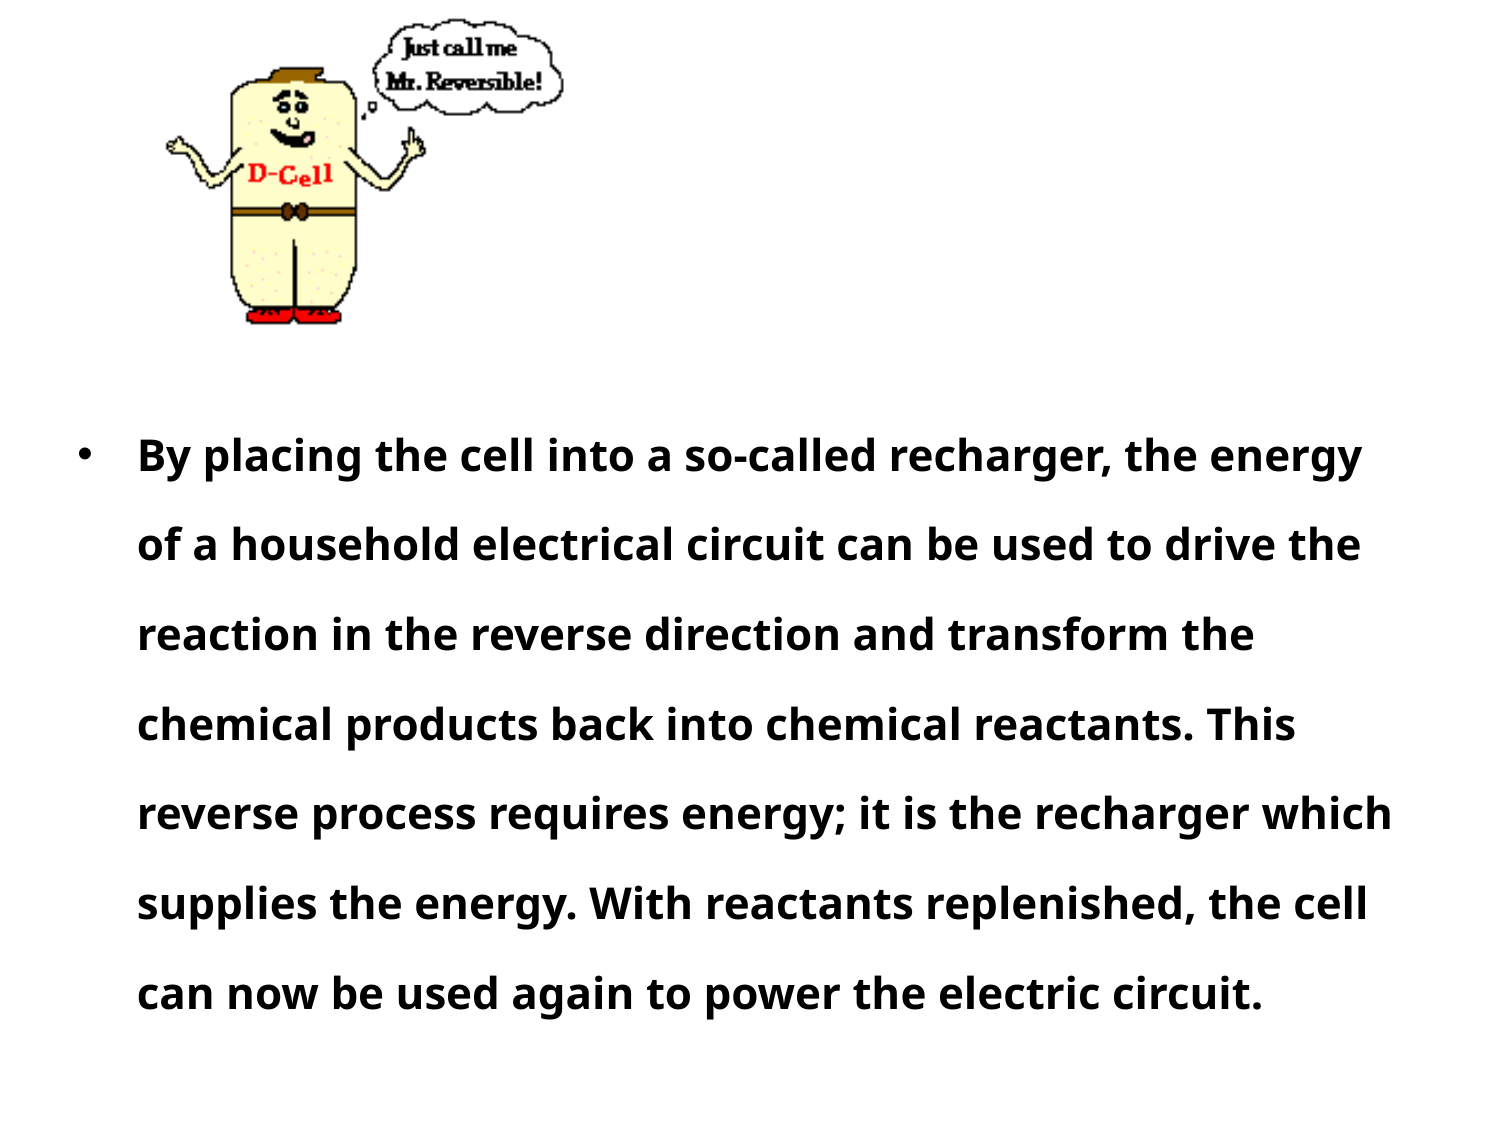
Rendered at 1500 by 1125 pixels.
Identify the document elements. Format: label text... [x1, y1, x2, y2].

picture [87, 0, 576, 351]
list By placing the cell into a so-called recharger, the energy of a household electrical circuit can be used to drive the reaction in the reverse direction and transform the chemical products back into chemical reactants. This reverse process requires energy; it is the recharger which supplies the energy. With reactants replenished, the cell can now be used again to power the electric circuit. [62, 382, 1413, 1125]
